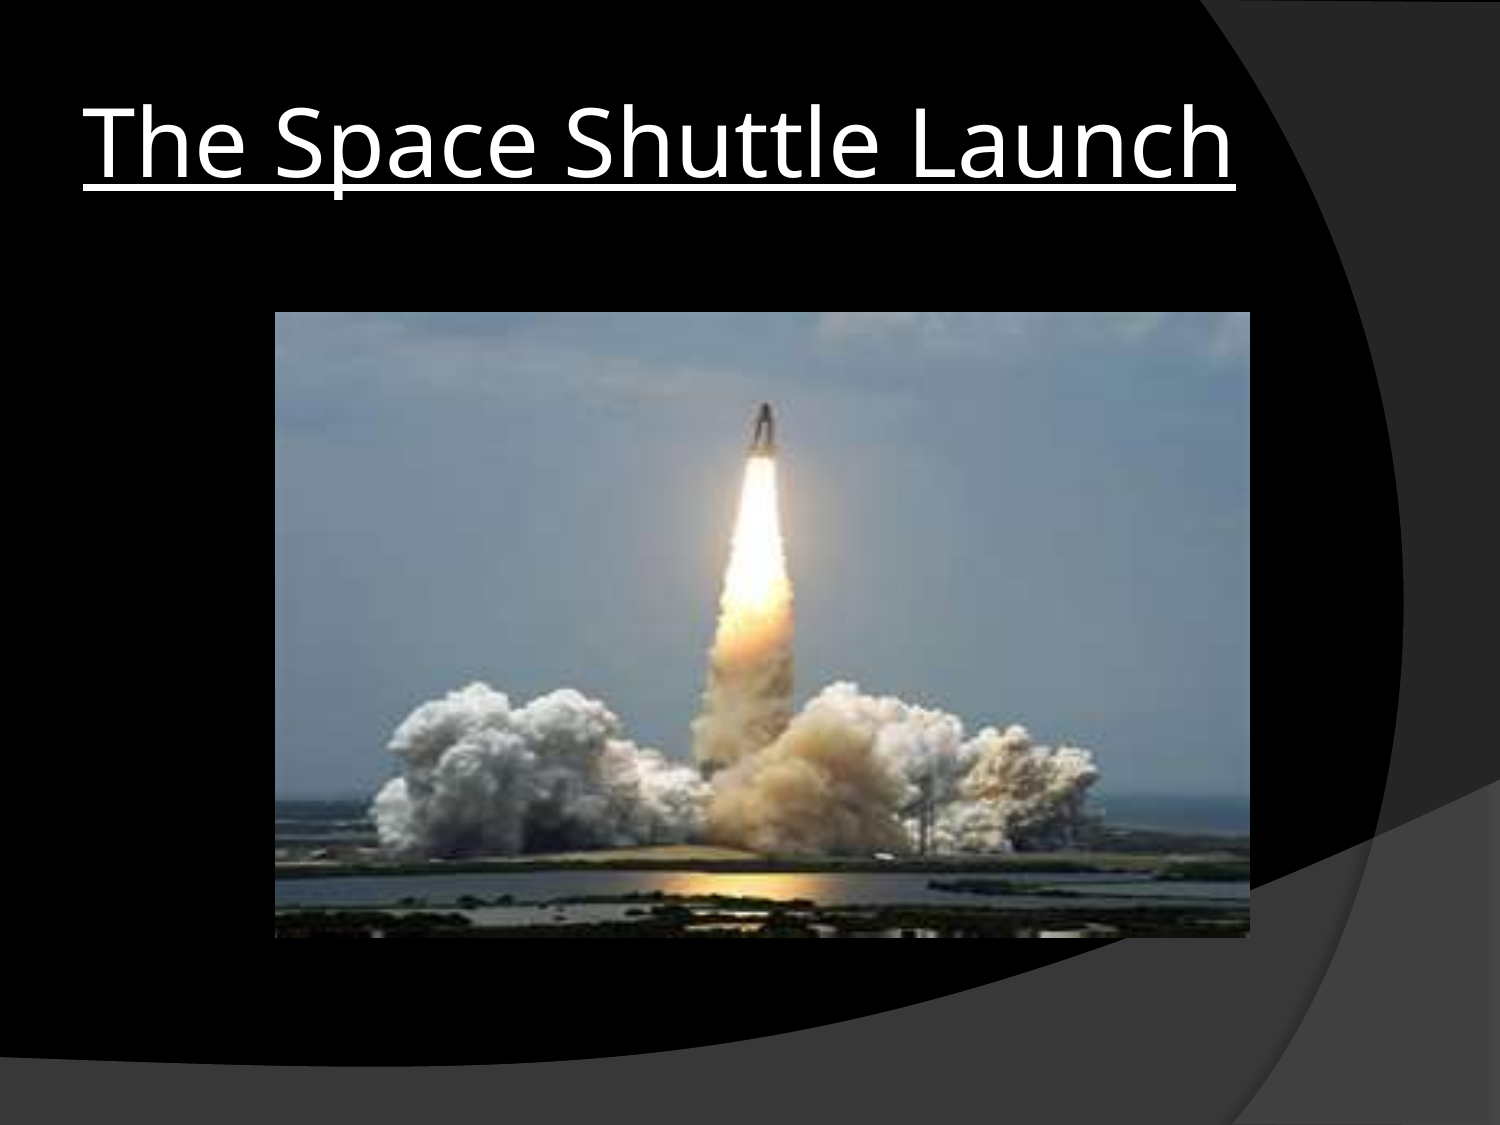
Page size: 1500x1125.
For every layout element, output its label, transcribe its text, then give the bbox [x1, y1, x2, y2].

title The Space Shuttle Launch [75, 45, 1300, 233]
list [274, 312, 1251, 938]
